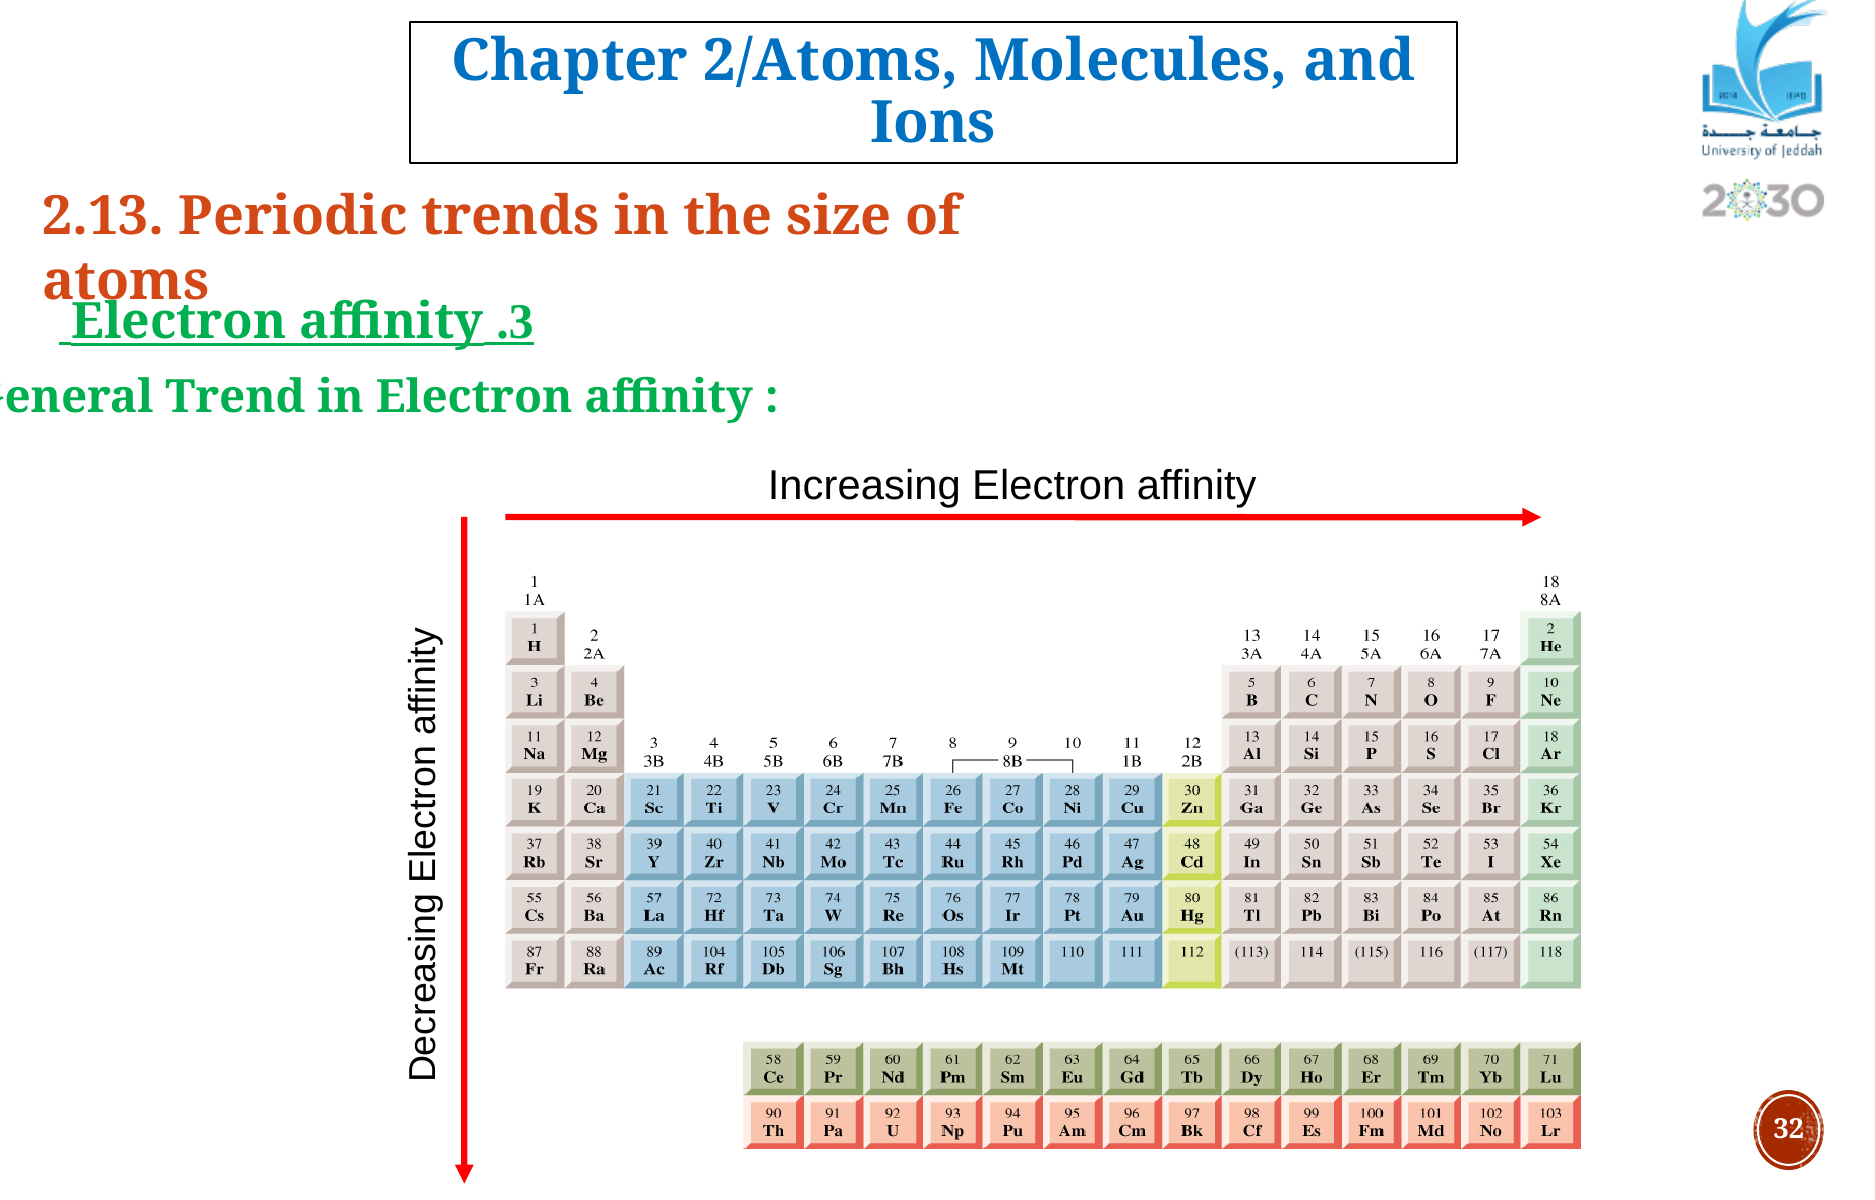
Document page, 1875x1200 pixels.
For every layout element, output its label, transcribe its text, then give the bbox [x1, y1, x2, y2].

picture [1681, 0, 1846, 227]
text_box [509, 453, 1538, 514]
slide_number 32 [1739, 1097, 1838, 1162]
text_box 3. Electron affinity [44, 319, 662, 342]
text_box General Trend in Electron affinity : [0, 358, 794, 429]
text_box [393, 520, 462, 1181]
text_box 2.13. Periodic trends in the size of atoms [26, 173, 1150, 319]
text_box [508, 539, 1579, 1147]
text_box Chapter 2/Atoms, Molecules, and Ions [409, 21, 1458, 164]
